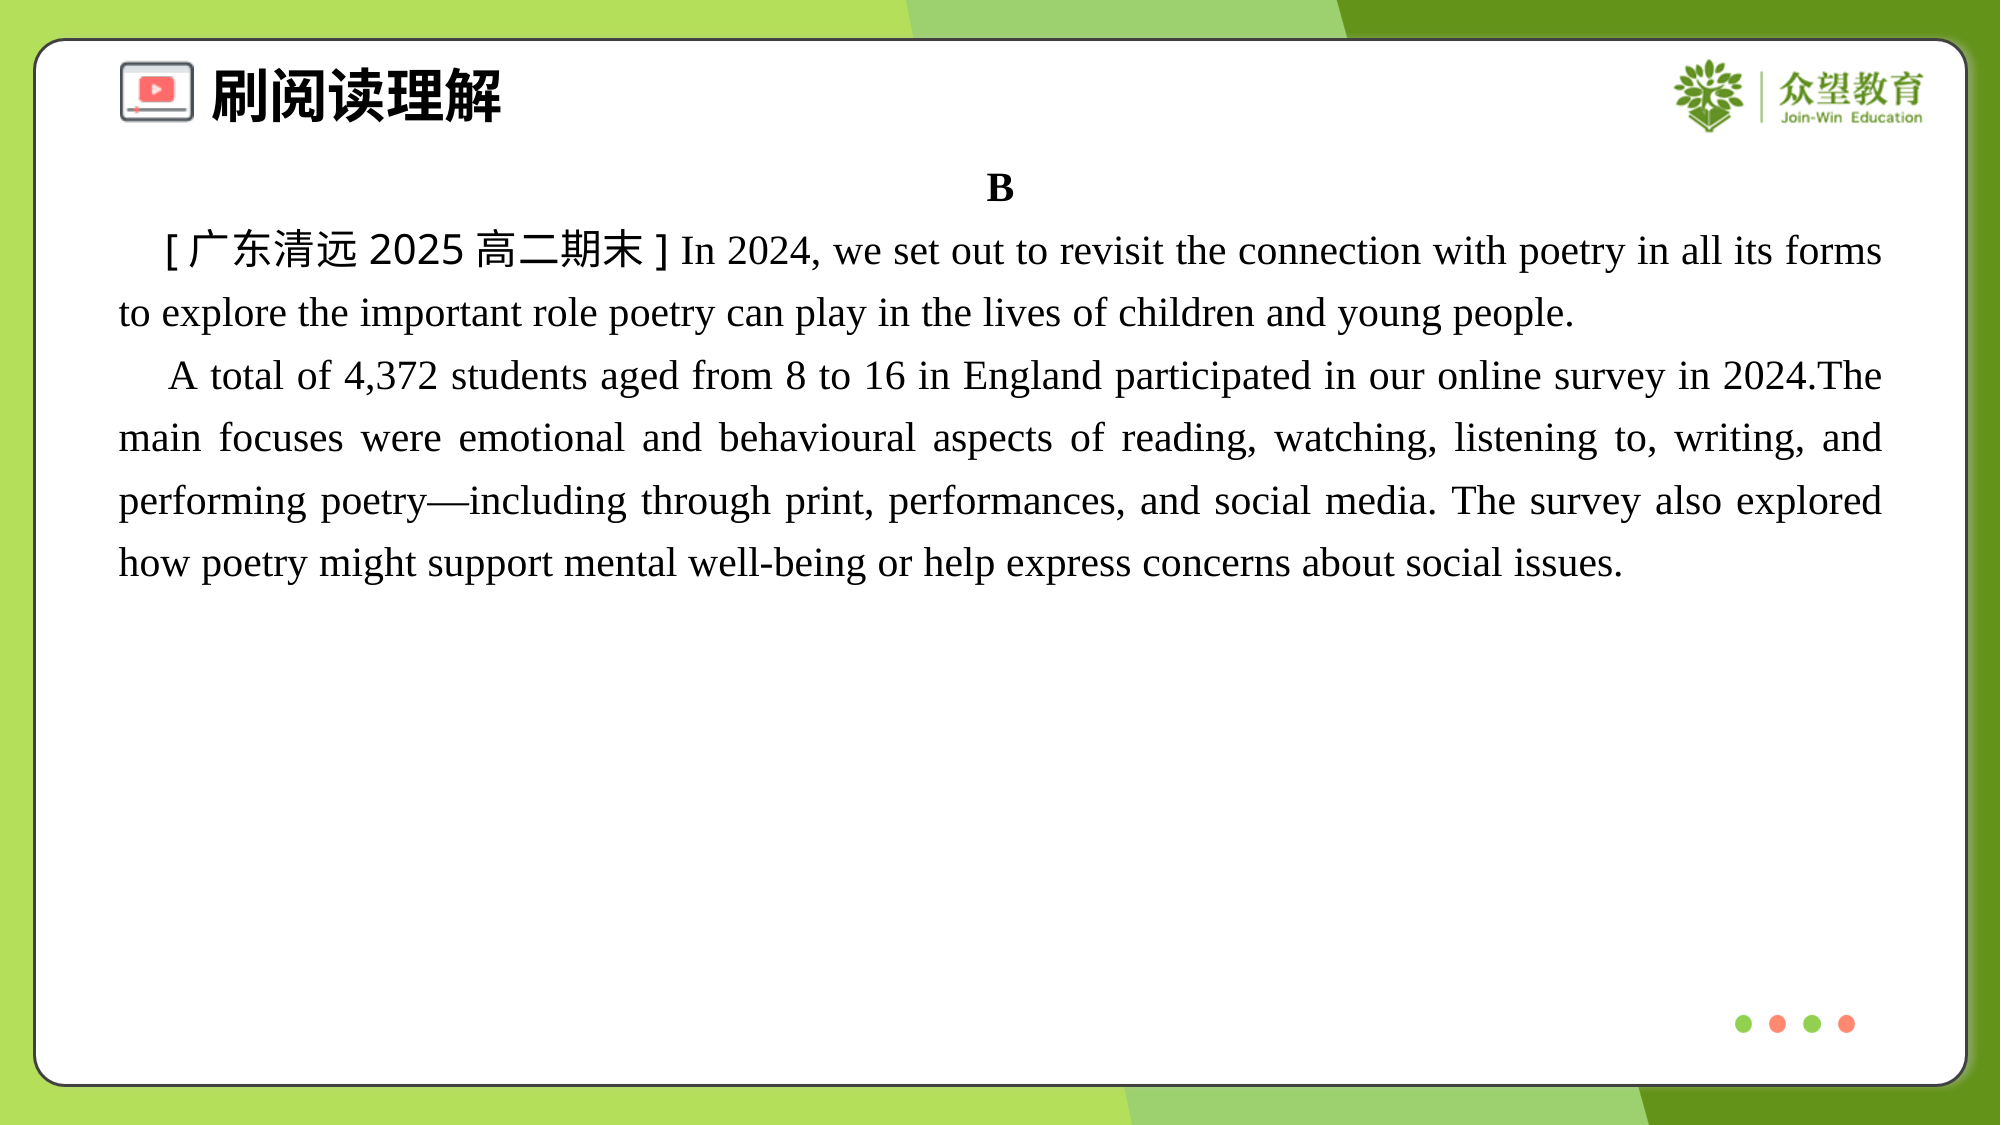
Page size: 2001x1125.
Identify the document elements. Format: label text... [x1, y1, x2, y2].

text_box B [广东清远2025高二期末] In 2024, we set out to revisit the connection with poetry in all its forms to explore the important role poetry can play in the lives of children and young people. A total of 4,372 students aged from 8 to 16 in England participated in our online survey in 2024.The main focuses were emotional and behavioural aspects of reading, watching, listening to, writing, and performing poetry—including through print, performances, and social media. The survey also explored how poetry might support mental well-being or help express concerns about social issues. [118, 147, 1883, 711]
picture [0, 0, 2000, 1125]
